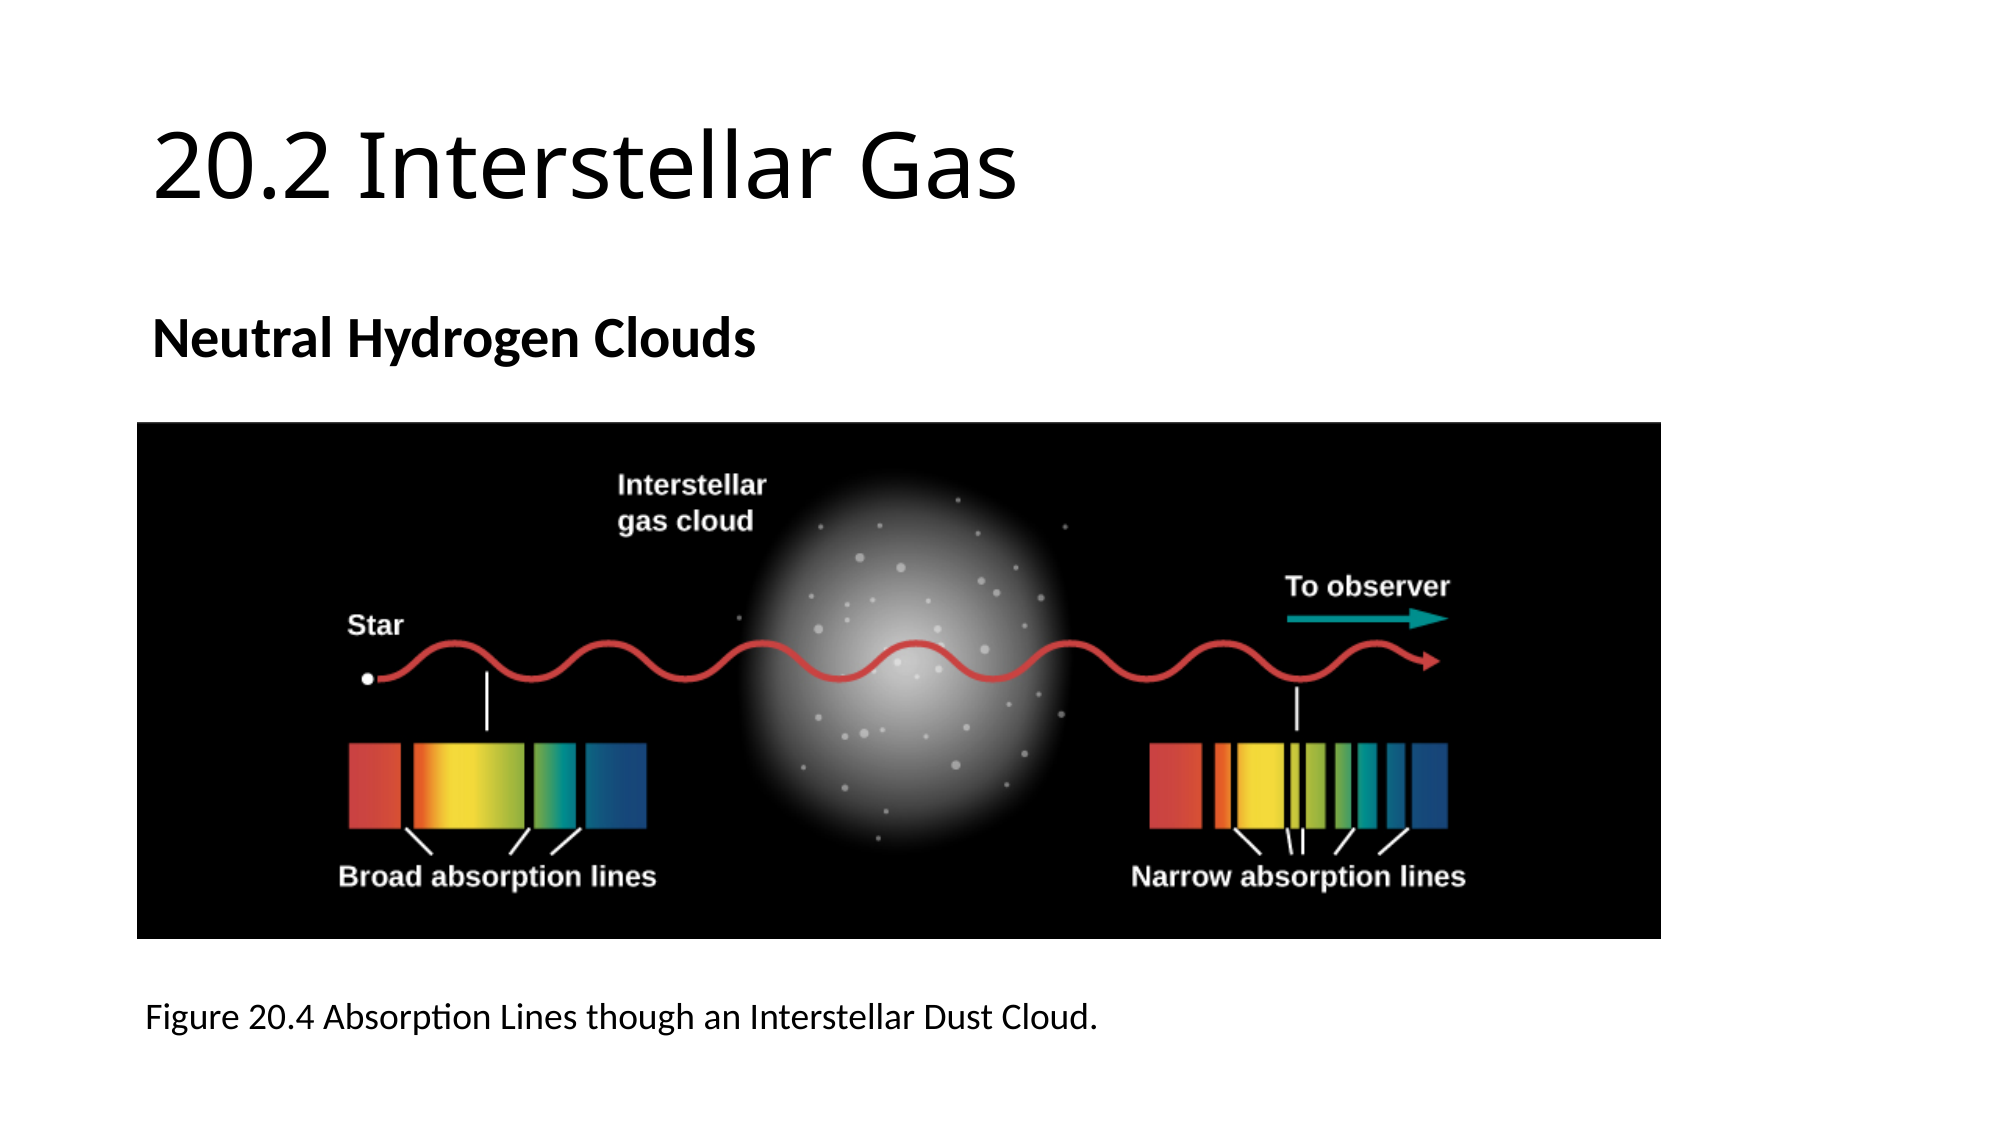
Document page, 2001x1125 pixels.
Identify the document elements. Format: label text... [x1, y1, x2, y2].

list Neutral Hydrogen Clouds [137, 299, 1863, 401]
text_box Figure 20.4 Absorption Lines though an Interstellar Dust Cloud. [130, 985, 1115, 1045]
title 20.2 Interstellar Gas [137, 59, 1863, 278]
picture [137, 422, 1661, 939]
